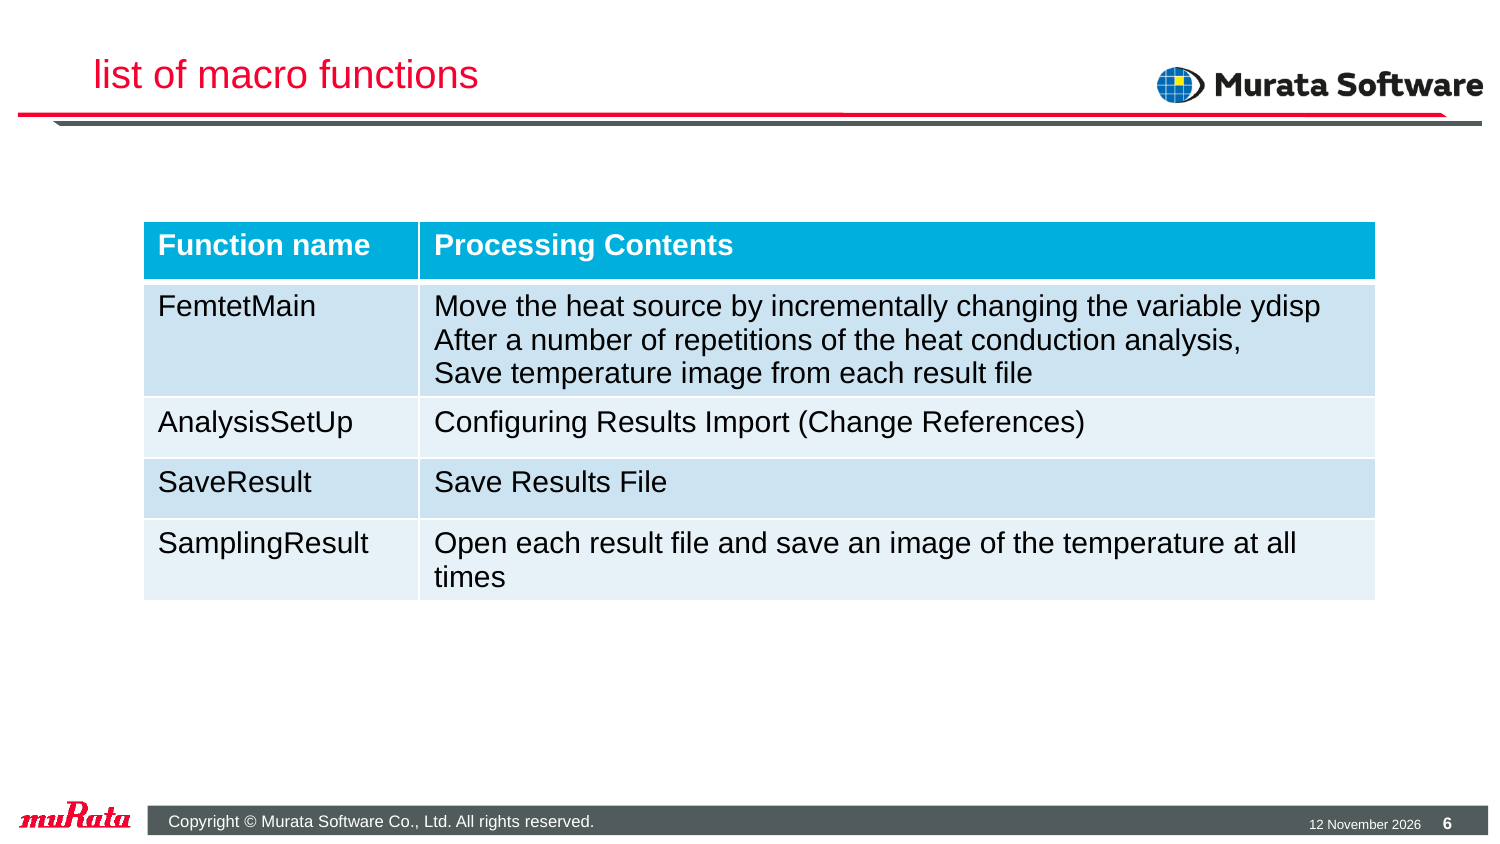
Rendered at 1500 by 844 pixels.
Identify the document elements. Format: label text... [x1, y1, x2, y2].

table_cell Open each result file and save an image of the temperature at all times [420, 520, 1375, 600]
table_cell Save Results File [420, 459, 1375, 518]
table_cell AnalysisSetUp [144, 398, 418, 457]
table_cell Configuring Results Import (Change References) [420, 398, 1375, 457]
table_cell SaveResult [144, 459, 418, 518]
table_cell Move the heat source by incrementally changing the variable ydisp After a number of repetitions of the heat conduction analysis, Save temperature image from each result file [420, 285, 1375, 396]
table_cell FemtetMain [144, 285, 418, 396]
picture [1157, 67, 1483, 103]
picture [5, 787, 144, 842]
table_header Processing Contents [420, 222, 1375, 279]
table_cell SamplingResult [144, 520, 418, 600]
table_header Function name [144, 222, 418, 279]
title list of macro functions [93, 33, 1140, 121]
